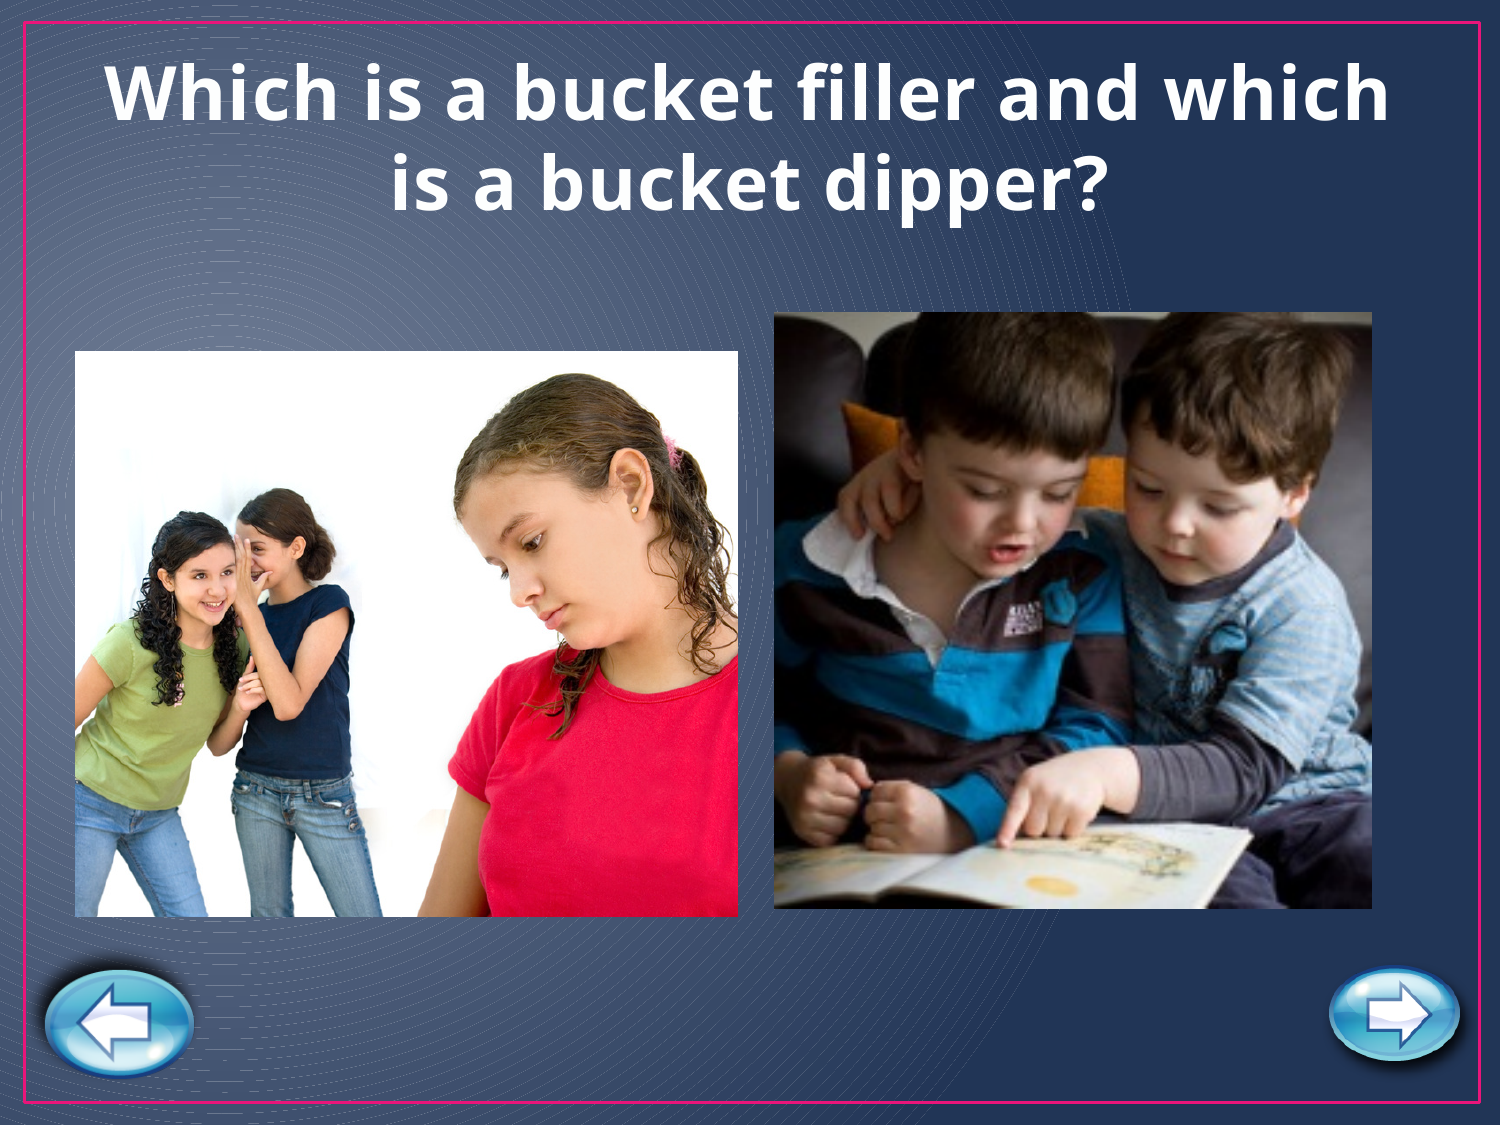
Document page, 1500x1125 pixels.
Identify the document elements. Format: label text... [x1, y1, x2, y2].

picture [24, 930, 213, 1119]
picture [1312, 930, 1477, 1095]
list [74, 350, 738, 917]
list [774, 312, 1372, 909]
title Which is a bucket filler and which is a bucket dipper? [75, 45, 1425, 233]
